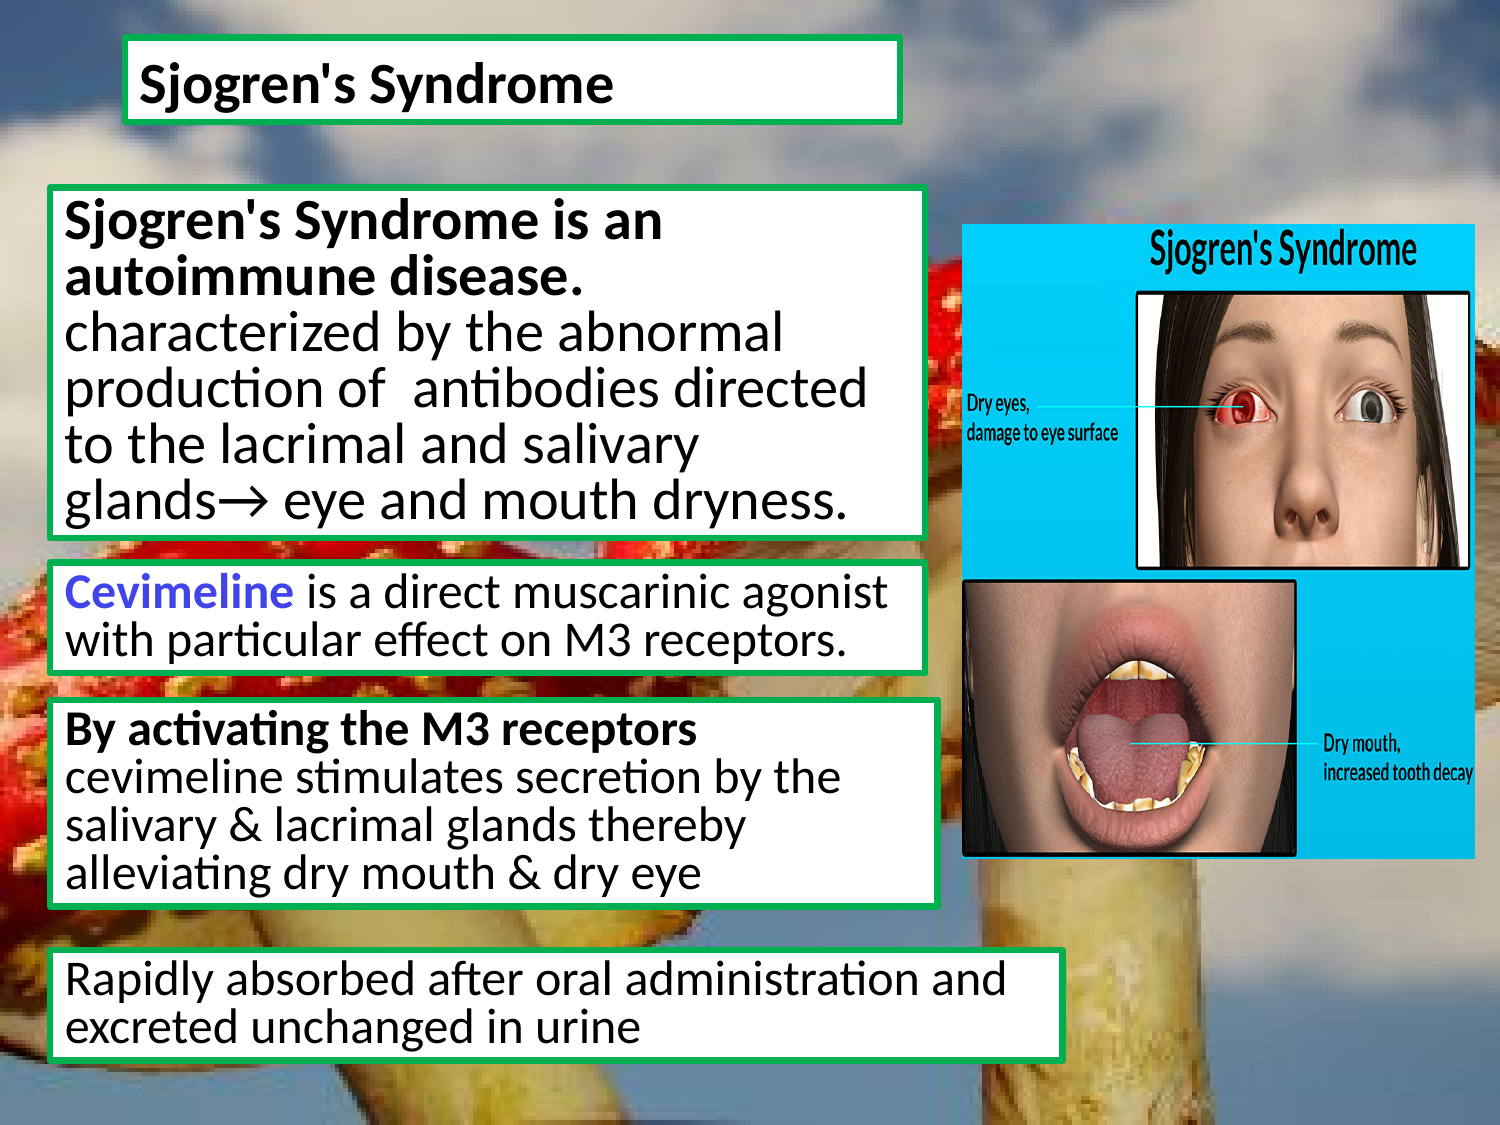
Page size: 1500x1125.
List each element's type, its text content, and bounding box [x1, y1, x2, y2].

text_box Cevimeline is a direct muscarinic agonist with particular effect on M3 receptors. [50, 562, 925, 674]
text_box By activating the M3 receptors cevimeline stimulates secretion by the salivary & lacrimal glands thereby alleviating dry mouth & dry eye [49, 699, 938, 907]
text_box Rapidly absorbed after oral administration and excreted unchanged in urine [50, 949, 1063, 1061]
text_box Sjogren's Syndrome [125, 37, 900, 123]
text_box Sjogren's Syndrome is an autoimmune disease. characterized by the abnormal production of antibodies directed to the lacrimal and salivary glands→ eye and mouth dryness. [50, 187, 925, 539]
picture [0, 0, 1500, 1125]
